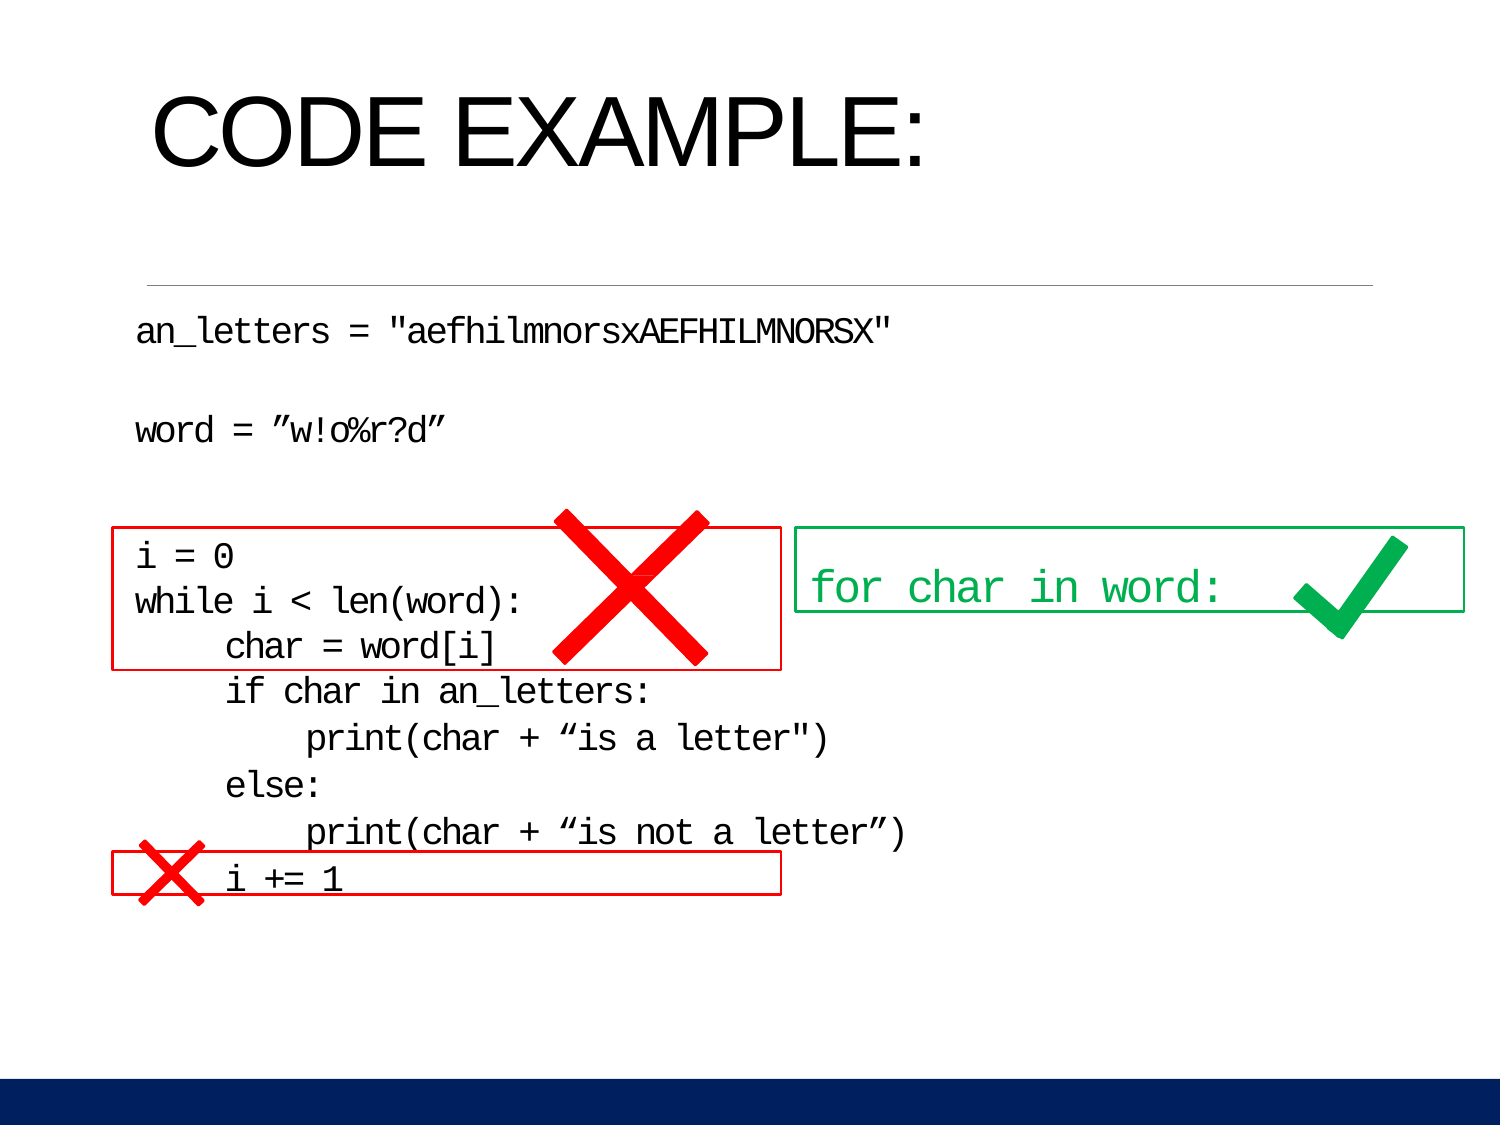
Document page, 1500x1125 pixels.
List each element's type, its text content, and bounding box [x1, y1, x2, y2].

text_box [1327, 536, 1408, 639]
text_box [156, 879, 187, 895]
text_box [139, 840, 205, 906]
text_box an_letters = "aefhilmnorsxAEFHILMNORSX" word = ”w!o%r?d” [132, 303, 1303, 450]
text_box [112, 851, 165, 895]
title CODE EXAMPLE: [147, 64, 1000, 255]
text_box [157, 851, 188, 867]
text_box [178, 851, 781, 895]
text_box for char in word: [795, 527, 1465, 612]
text_box [112, 527, 781, 671]
text_box [1294, 584, 1339, 627]
text_box if char in an_letters: print(char + “is a letter") else: print(char + “is not a letter”) i += 1 [132, 663, 1235, 900]
text_box [553, 509, 709, 666]
